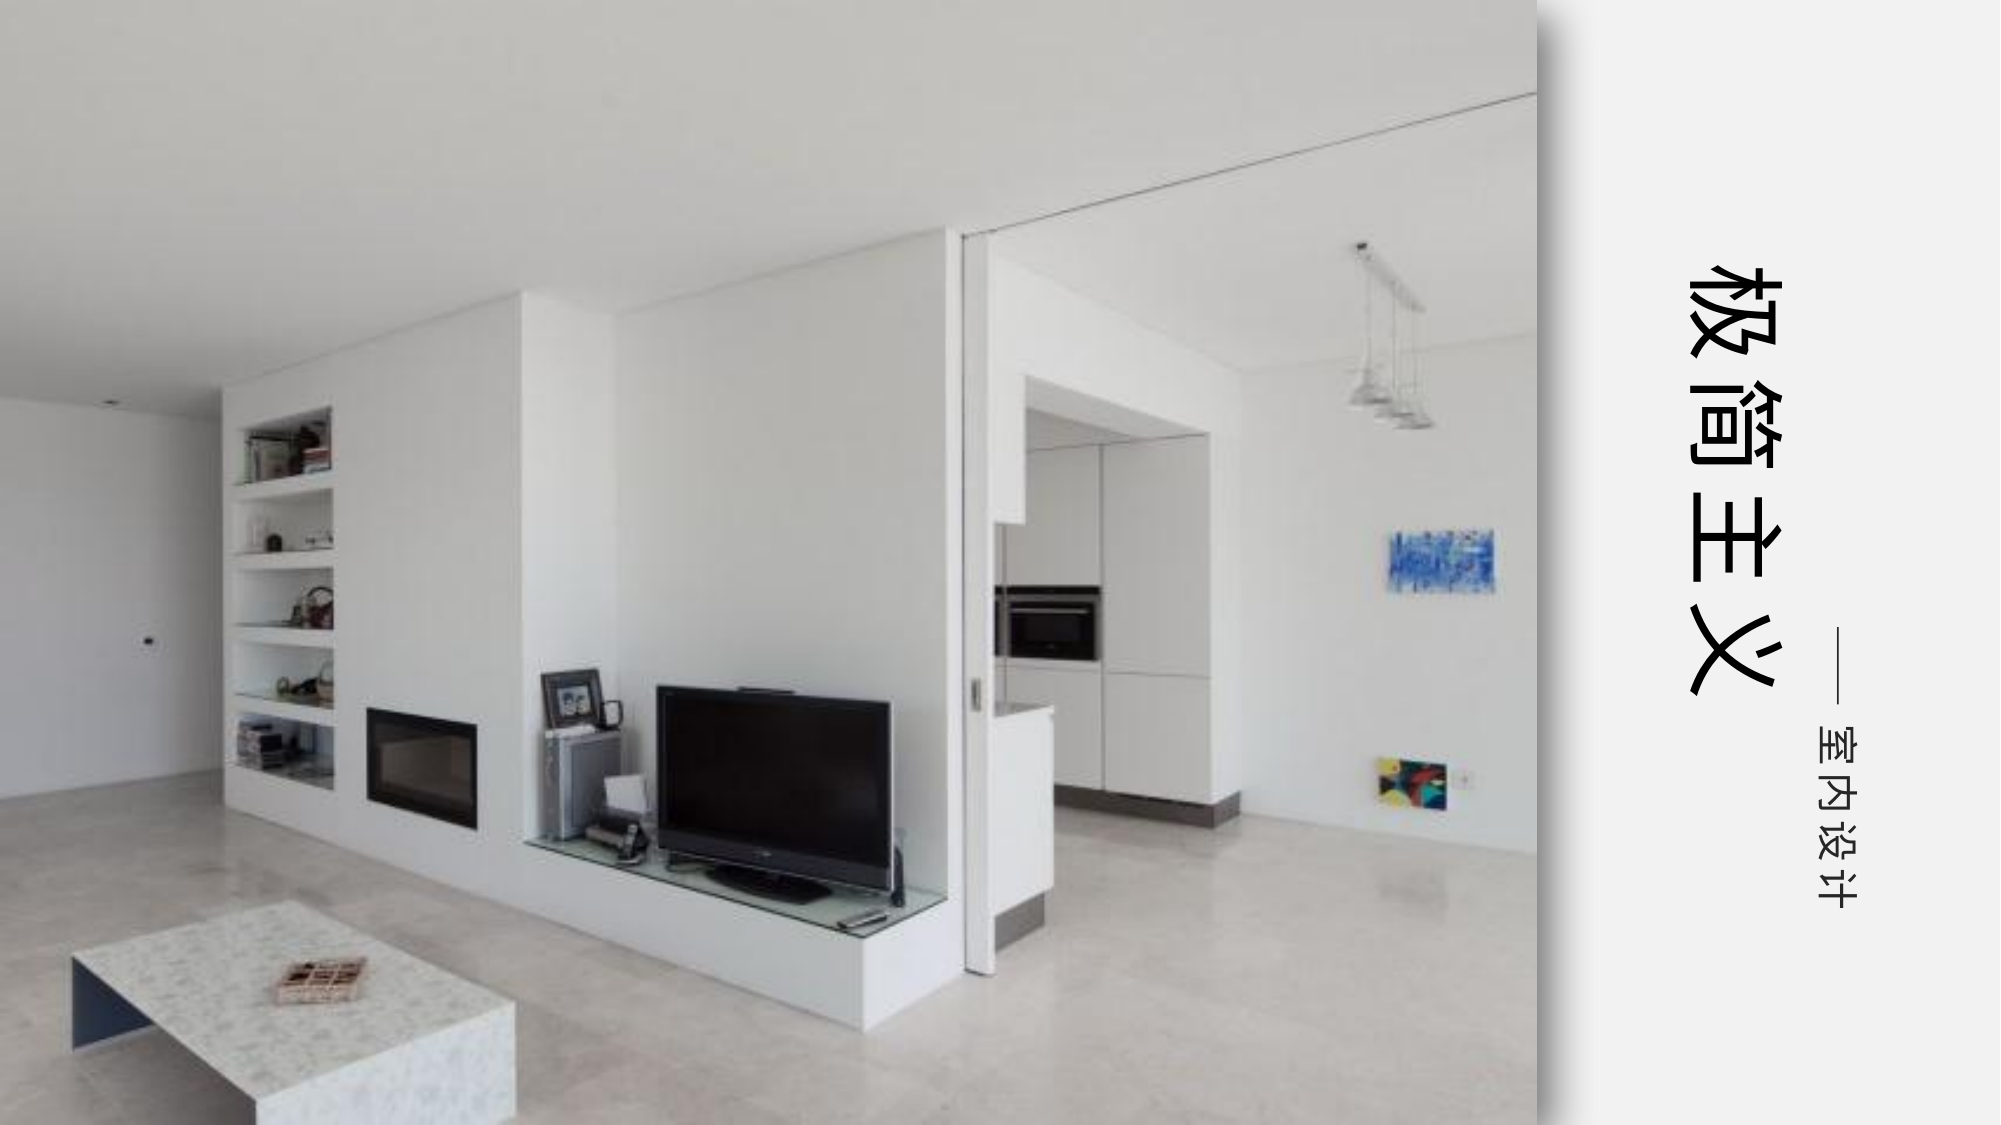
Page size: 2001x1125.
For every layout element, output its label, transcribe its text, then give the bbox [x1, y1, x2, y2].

text_box ——室内设计 [1791, 559, 1872, 975]
picture [0, 0, 1537, 1125]
text_box 极简主义 [1653, 140, 1866, 823]
